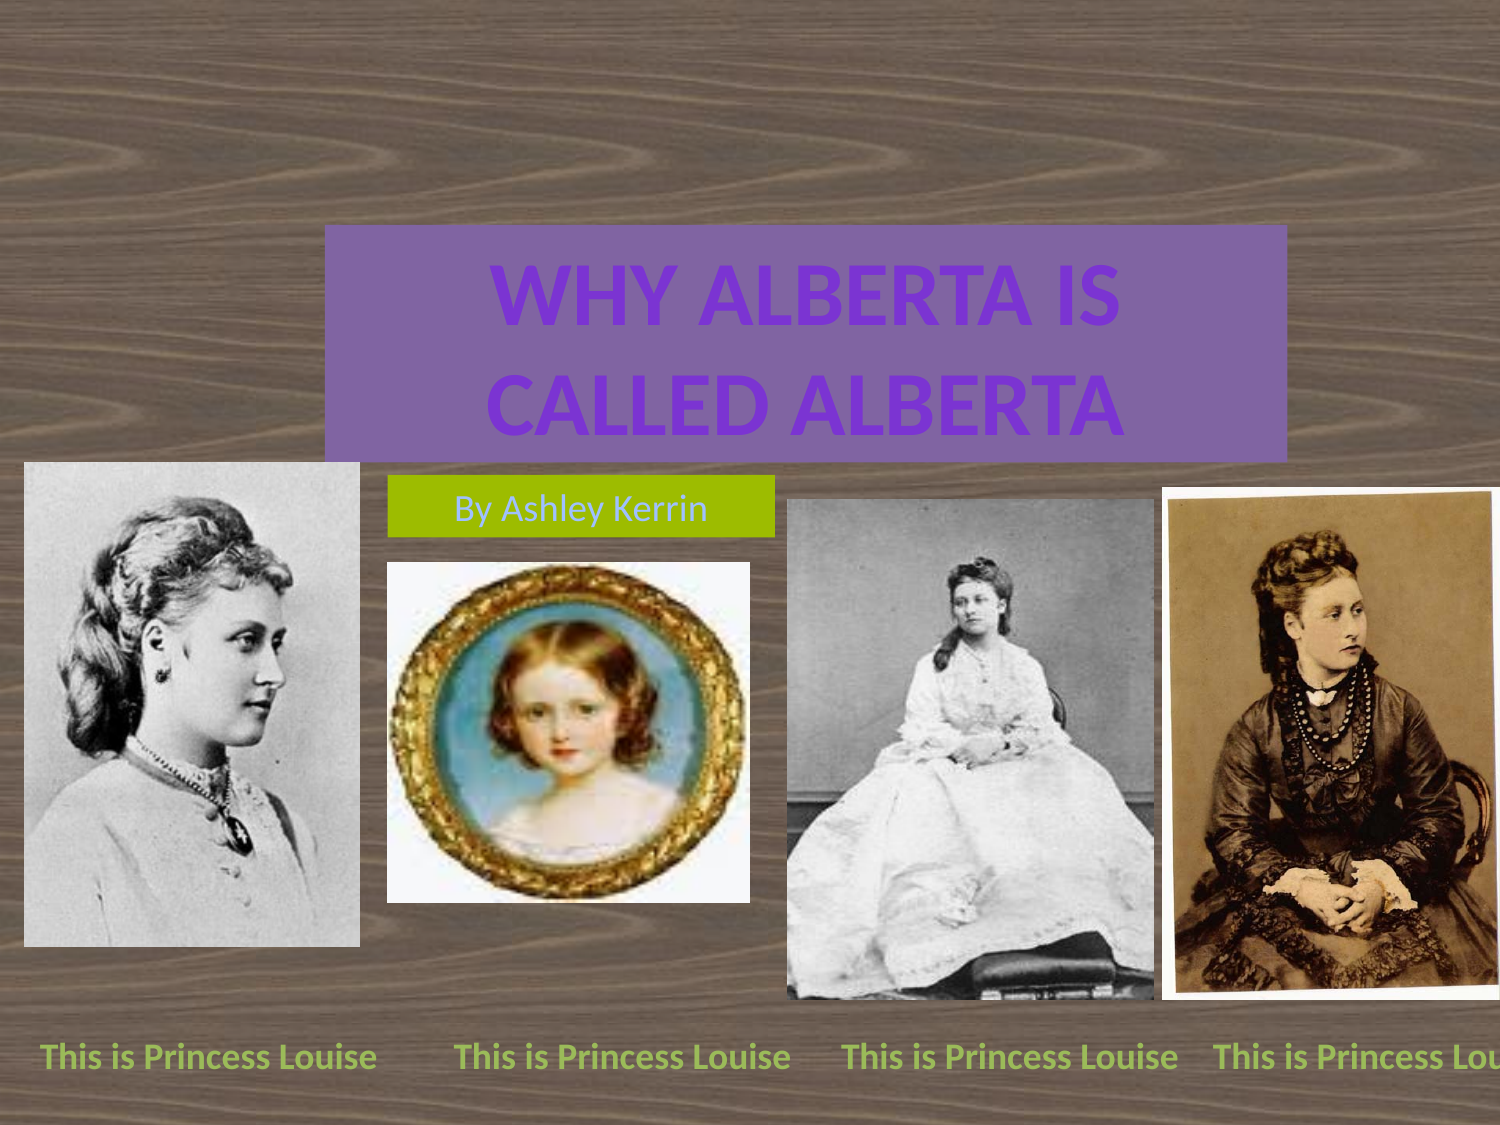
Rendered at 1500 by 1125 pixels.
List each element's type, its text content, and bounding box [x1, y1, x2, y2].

title Why Alberta is Called Alberta [324, 224, 1288, 463]
text_box This is Princess Louise [438, 1024, 808, 1085]
text_box This is Princess Louise [826, 1024, 1195, 1085]
text_box This is Princess Louise [24, 1024, 438, 1085]
picture [387, 562, 751, 903]
picture [24, 462, 360, 948]
picture [787, 499, 1154, 1001]
picture [1162, 487, 1500, 1001]
text_box This is Princess Lou [1198, 1024, 1500, 1085]
subtitle By Ashley Kerrin [387, 474, 775, 538]
